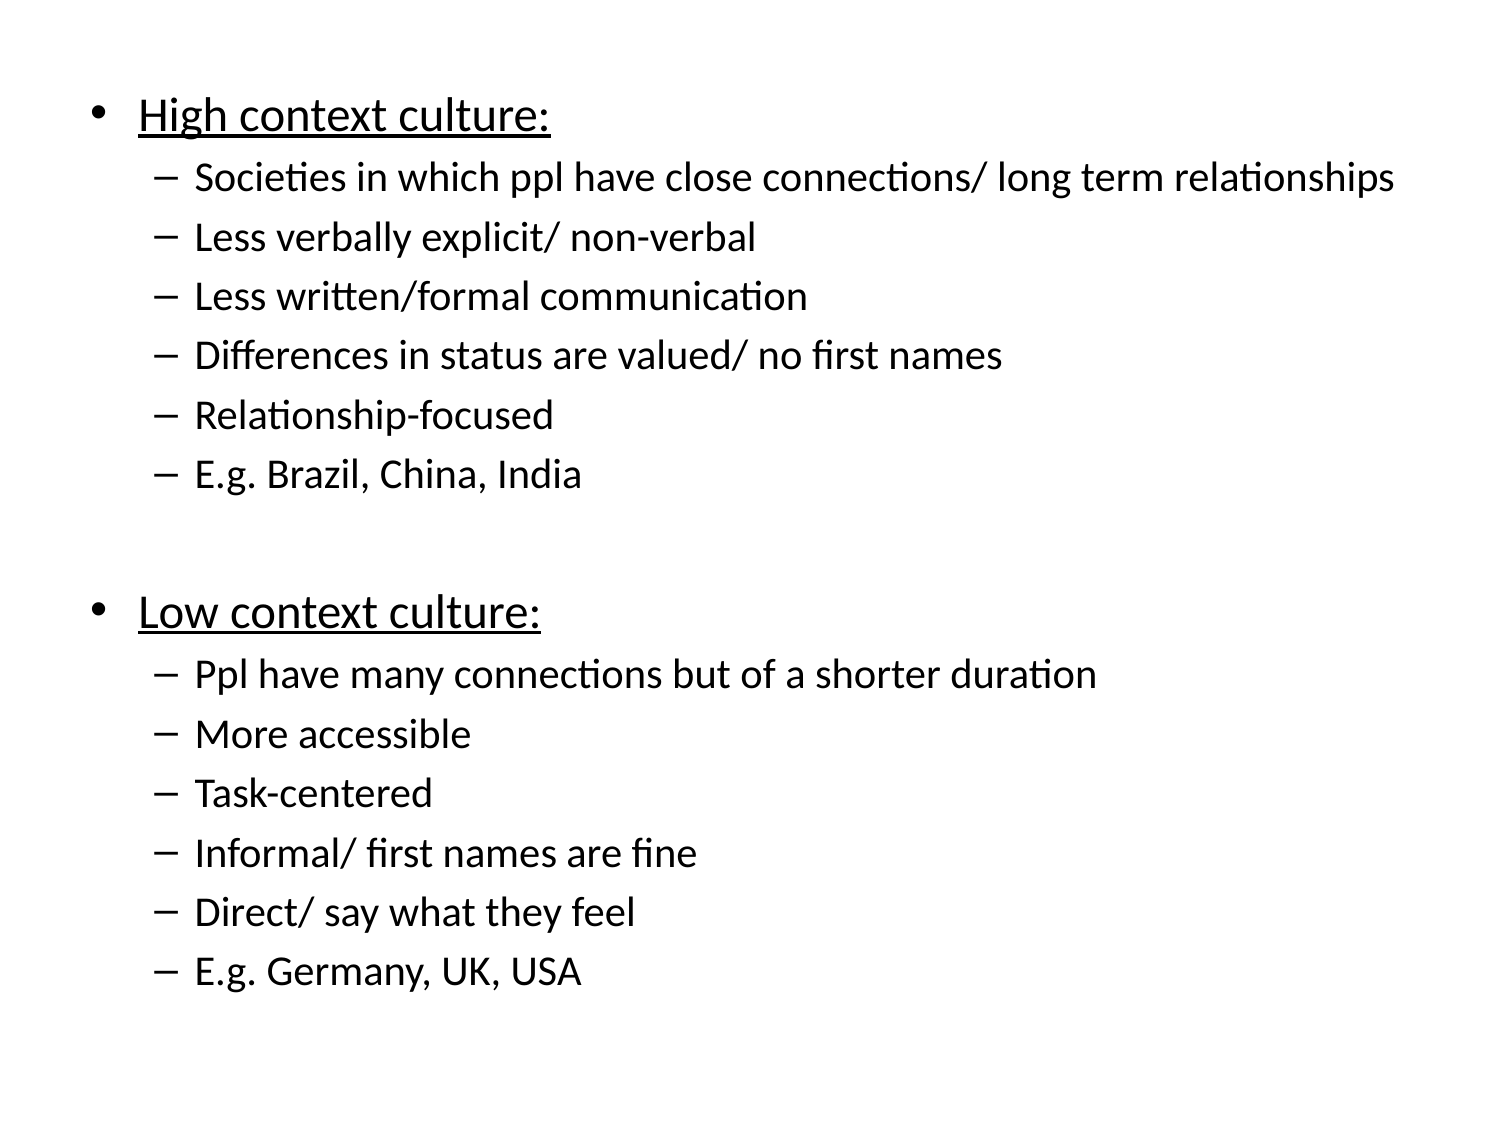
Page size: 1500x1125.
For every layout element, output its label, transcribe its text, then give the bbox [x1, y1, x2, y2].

list High context culture: Societies in which ppl have close connections/ long term relationships Less verbally explicit/ non-verbal Less written/formal communication Differences in status are valued/ no first names Relationship-focused E.g. Brazil, China, India Low context culture: Ppl have many connections but of a shorter duration More accessible Task-centered Informal/ first names are fine Direct/ say what they feel E.g. Germany, UK, USA [75, 75, 1425, 1050]
